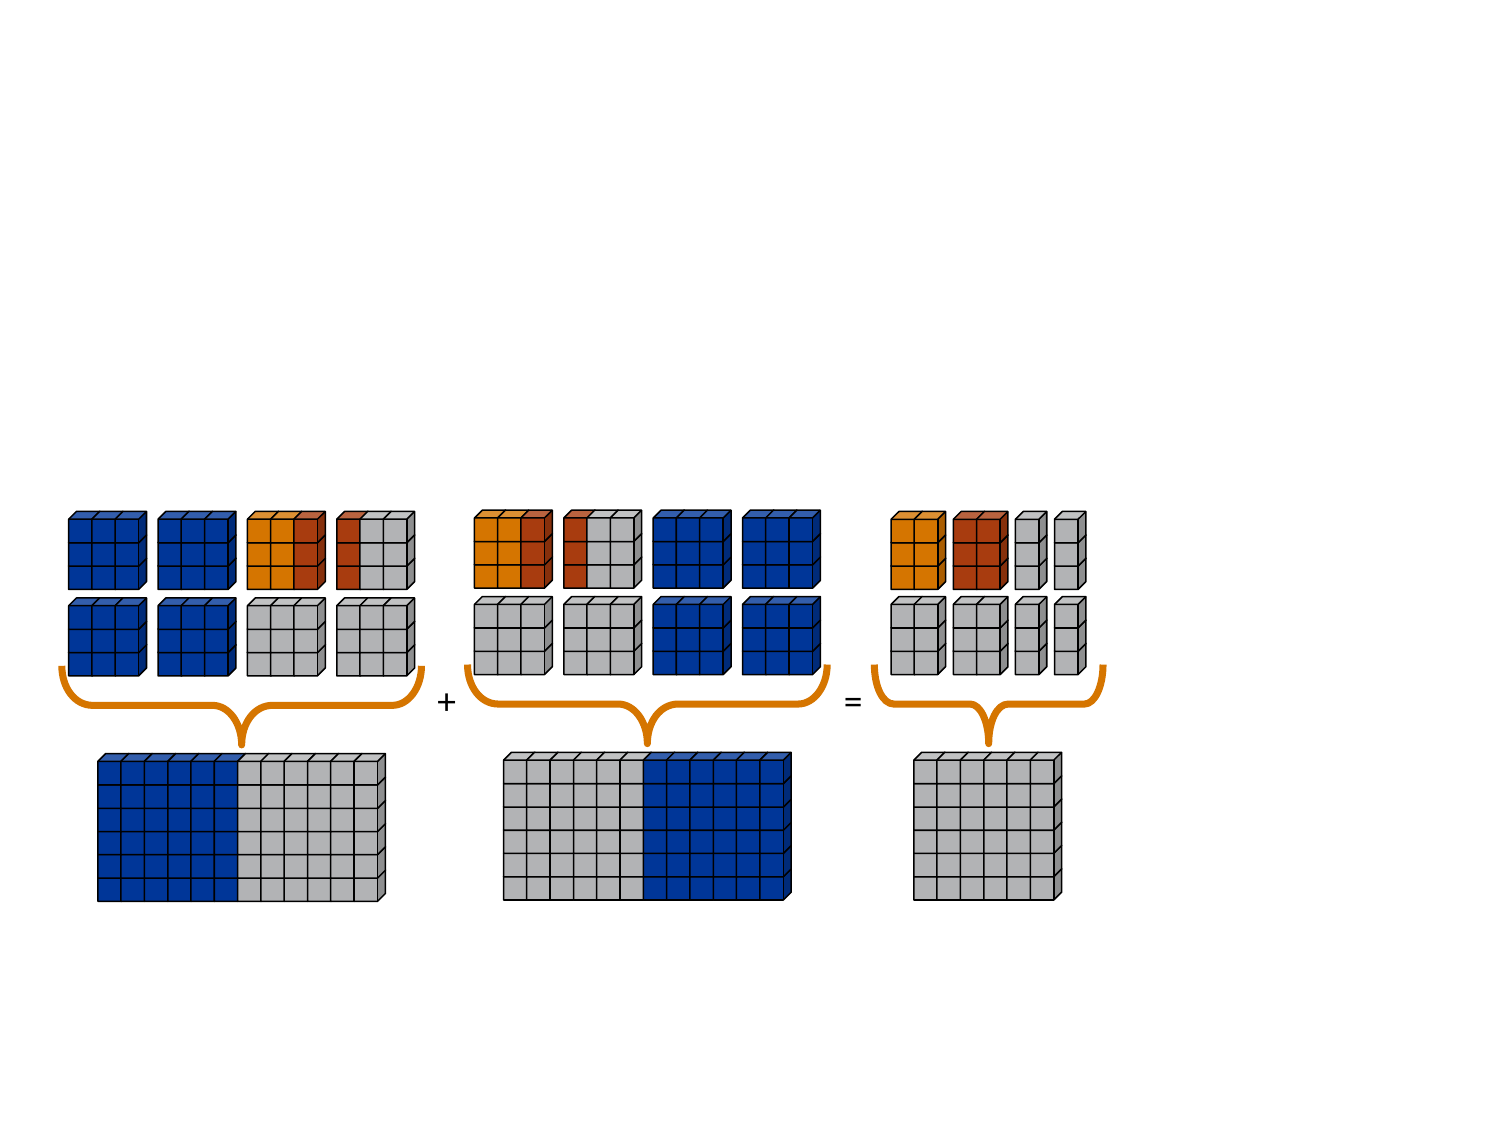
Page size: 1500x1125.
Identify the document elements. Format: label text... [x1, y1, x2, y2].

text_box [1015, 621, 1047, 652]
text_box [643, 839, 708, 901]
text_box + [422, 670, 472, 730]
text_box [953, 596, 983, 604]
text_box [1054, 652, 1079, 664]
text_box [247, 543, 270, 567]
text_box [586, 542, 610, 565]
text_box [472, 664, 828, 744]
text_box [586, 565, 610, 589]
text_box [336, 543, 359, 567]
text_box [643, 752, 711, 831]
text_box [1054, 622, 1086, 652]
text_box [1015, 511, 1047, 543]
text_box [157, 511, 237, 590]
text_box [914, 596, 946, 628]
text_box [1015, 560, 1047, 590]
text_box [167, 840, 232, 902]
text_box [610, 510, 642, 542]
text_box [1015, 536, 1047, 567]
text_box [610, 558, 642, 589]
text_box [652, 509, 732, 589]
text_box [914, 511, 945, 519]
text_box [914, 621, 946, 652]
text_box [293, 559, 326, 590]
text_box [293, 536, 326, 567]
text_box [1015, 596, 1046, 604]
text_box [610, 535, 642, 565]
text_box [520, 534, 553, 565]
text_box [953, 543, 976, 567]
text_box [61, 665, 422, 745]
text_box [383, 511, 415, 543]
text_box [563, 565, 586, 589]
text_box [498, 510, 526, 517]
text_box [270, 543, 293, 567]
text_box [474, 510, 504, 542]
text_box [383, 559, 415, 590]
text_box [891, 543, 914, 567]
text_box [293, 511, 326, 543]
text_box [914, 511, 946, 543]
text_box [976, 596, 1008, 628]
text_box [891, 628, 914, 652]
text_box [237, 840, 302, 902]
text_box [247, 567, 270, 590]
text_box [359, 511, 390, 543]
text_box [953, 511, 982, 519]
text_box [1054, 560, 1086, 590]
text_box [891, 511, 921, 543]
text_box [976, 536, 1008, 567]
text_box [521, 510, 551, 517]
text_box [564, 510, 592, 517]
text_box [914, 559, 946, 590]
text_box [913, 752, 981, 831]
text_box [1054, 596, 1085, 604]
text_box [359, 543, 383, 567]
text_box [976, 652, 1001, 664]
text_box [976, 560, 1008, 590]
text_box [383, 536, 415, 567]
text_box [474, 565, 497, 589]
text_box [1054, 511, 1085, 519]
text_box [611, 510, 640, 517]
text_box [953, 652, 976, 664]
text_box [891, 512, 920, 519]
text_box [503, 752, 571, 831]
text_box [383, 511, 414, 519]
text_box [587, 510, 616, 517]
text_box [497, 542, 520, 565]
text_box [976, 622, 1008, 652]
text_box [307, 753, 386, 832]
text_box [914, 596, 945, 604]
text_box [891, 597, 920, 604]
text_box [586, 510, 617, 542]
text_box = [829, 670, 878, 730]
text_box [891, 567, 914, 590]
text_box [891, 652, 914, 664]
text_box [503, 839, 568, 901]
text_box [474, 596, 553, 675]
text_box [97, 753, 165, 832]
text_box [976, 511, 1007, 519]
text_box [914, 652, 938, 664]
text_box [497, 565, 520, 589]
text_box [1054, 511, 1086, 543]
text_box [247, 511, 277, 543]
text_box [247, 597, 326, 677]
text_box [573, 839, 638, 901]
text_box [336, 597, 415, 677]
text_box [953, 567, 976, 590]
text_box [563, 596, 642, 675]
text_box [742, 596, 821, 675]
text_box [983, 838, 1062, 901]
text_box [68, 597, 147, 677]
text_box [336, 511, 367, 543]
text_box [520, 558, 553, 589]
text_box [237, 753, 305, 832]
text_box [97, 839, 162, 902]
text_box [475, 510, 503, 517]
text_box [1015, 596, 1047, 628]
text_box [157, 597, 237, 677]
text_box [1054, 536, 1086, 567]
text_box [307, 839, 386, 902]
text_box [359, 567, 383, 590]
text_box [913, 839, 978, 901]
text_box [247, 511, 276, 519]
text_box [573, 752, 641, 831]
text_box [337, 512, 366, 519]
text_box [713, 838, 792, 901]
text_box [652, 596, 732, 675]
text_box [874, 664, 1104, 744]
text_box [977, 597, 1007, 604]
text_box [953, 596, 984, 628]
text_box [563, 510, 593, 542]
text_box [336, 567, 359, 590]
text_box [914, 536, 946, 567]
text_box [983, 752, 1062, 831]
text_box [742, 509, 821, 589]
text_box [68, 511, 147, 590]
text_box [270, 567, 293, 590]
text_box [167, 753, 235, 832]
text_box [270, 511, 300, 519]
text_box [520, 510, 553, 542]
text_box [953, 511, 983, 543]
text_box [1015, 511, 1046, 519]
text_box [563, 542, 586, 565]
text_box [270, 511, 301, 543]
text_box [891, 596, 921, 628]
text_box [497, 510, 527, 542]
text_box [360, 512, 389, 519]
text_box [953, 628, 976, 652]
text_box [713, 752, 792, 831]
text_box [1015, 652, 1039, 664]
text_box [474, 542, 497, 565]
text_box [976, 511, 1008, 543]
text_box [294, 512, 324, 519]
text_box [1054, 596, 1086, 628]
